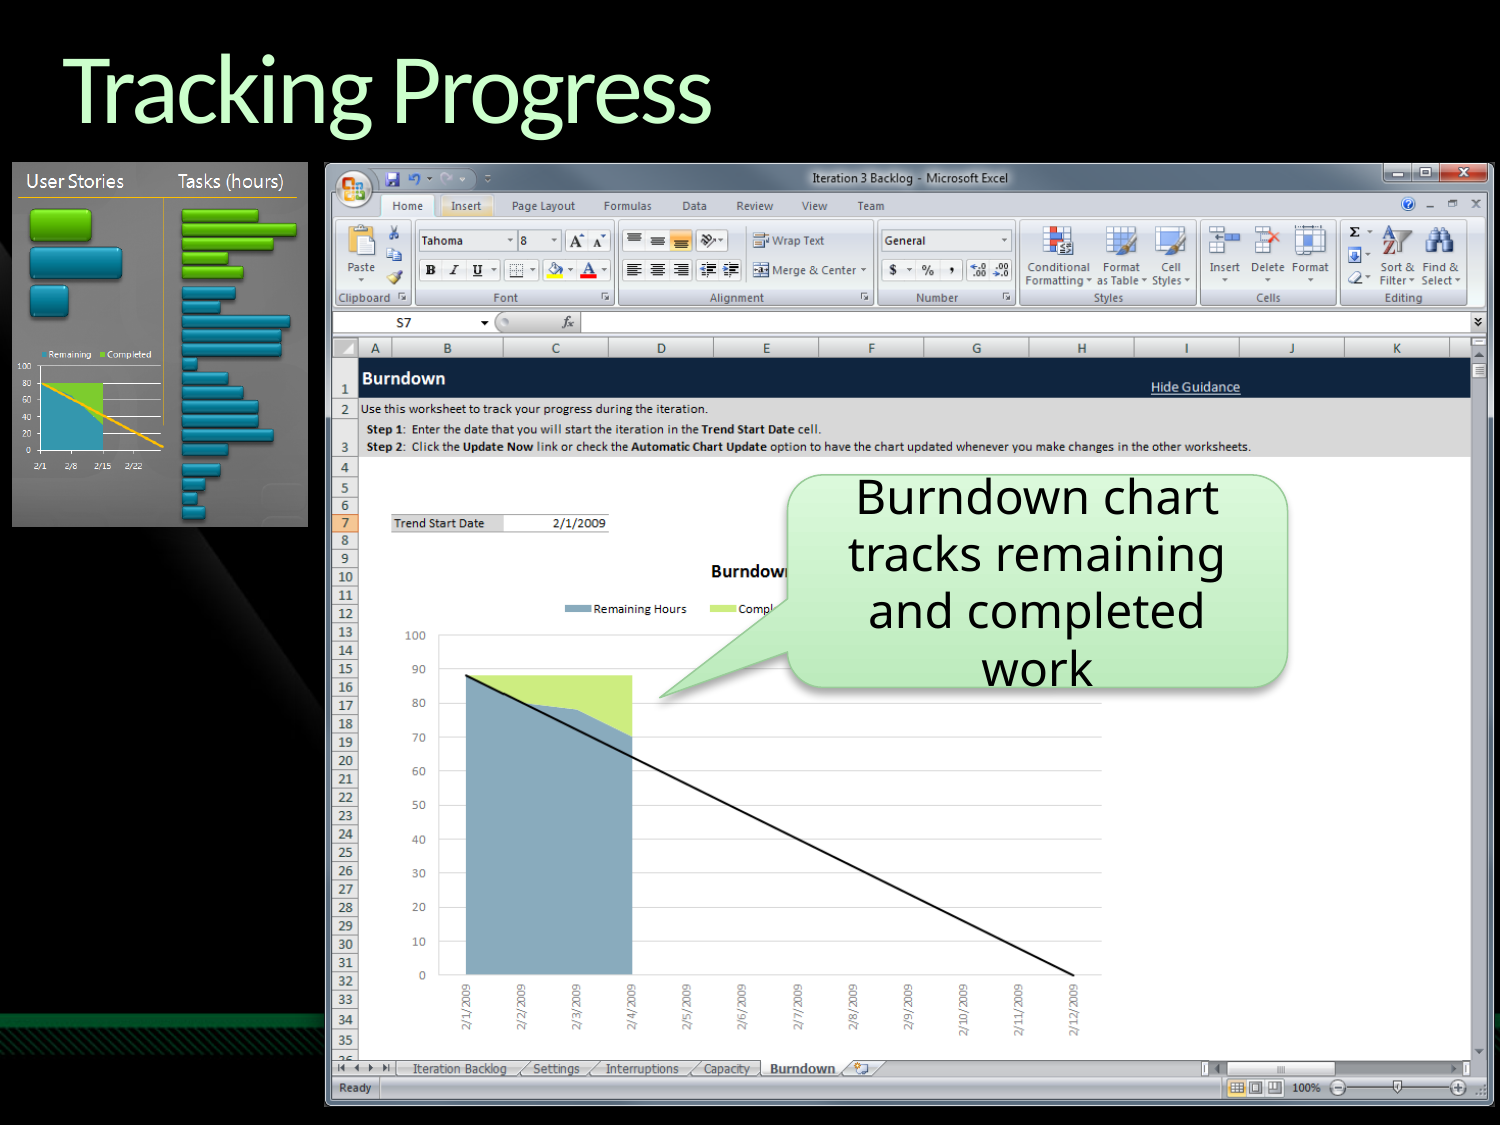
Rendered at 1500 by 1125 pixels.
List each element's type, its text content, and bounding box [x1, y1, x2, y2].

title Tracking Progress [62, 37, 1438, 147]
picture [0, 0, 1500, 1125]
